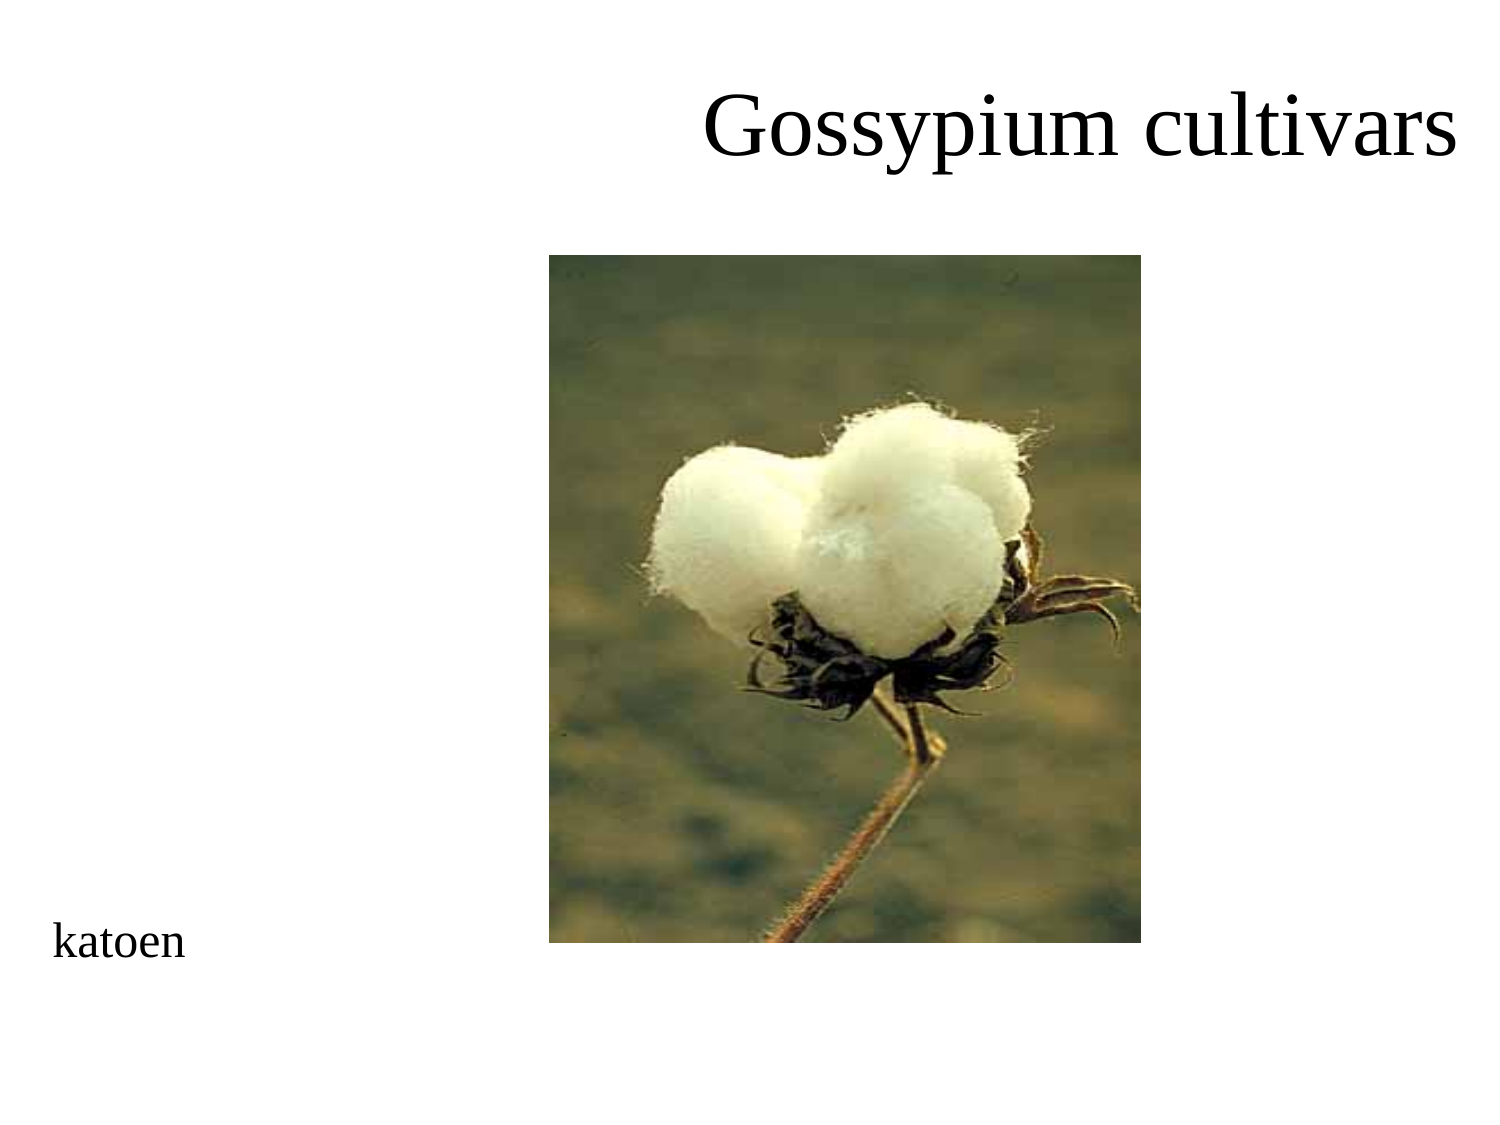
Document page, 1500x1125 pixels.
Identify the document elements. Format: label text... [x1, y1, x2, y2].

title Gossypium cultivars [200, 24, 1475, 213]
text_box katoen [37, 899, 1100, 975]
picture [548, 255, 1142, 944]
